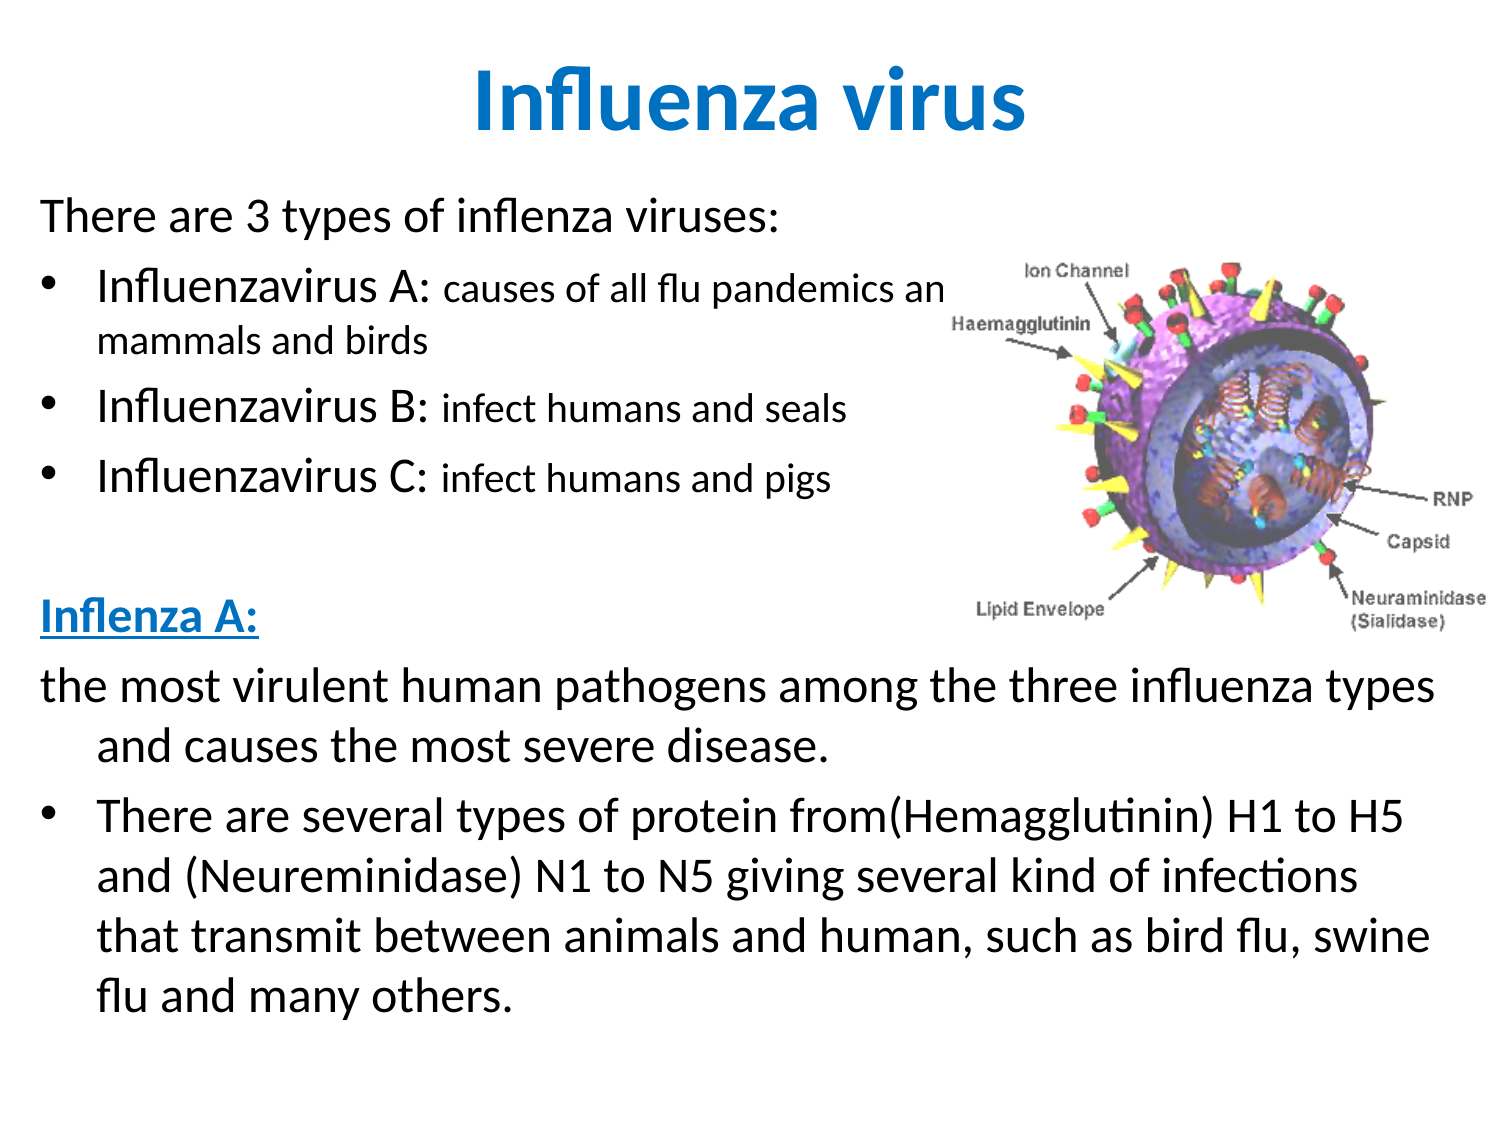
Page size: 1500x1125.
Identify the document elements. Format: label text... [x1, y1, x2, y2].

list There are 3 types of inflenza viruses: Influenzavirus A: causes of all flu pandemics and infect humans, other mammals and birds Influenzavirus B: infect humans and seals Influenzavirus C: infect humans and pigs Inflenza A: the most virulent human pathogens among the three influenza types and causes the most severe disease. There are several types of protein from(Hemagglutinin) H1 to H5 and (Neureminidase) N1 to N5 giving several kind of infections that transmit between animals and human, such as bird flu, swine flu and many others. [24, 174, 1463, 1088]
title Influenza virus [75, 0, 1425, 174]
picture [943, 249, 1500, 663]
